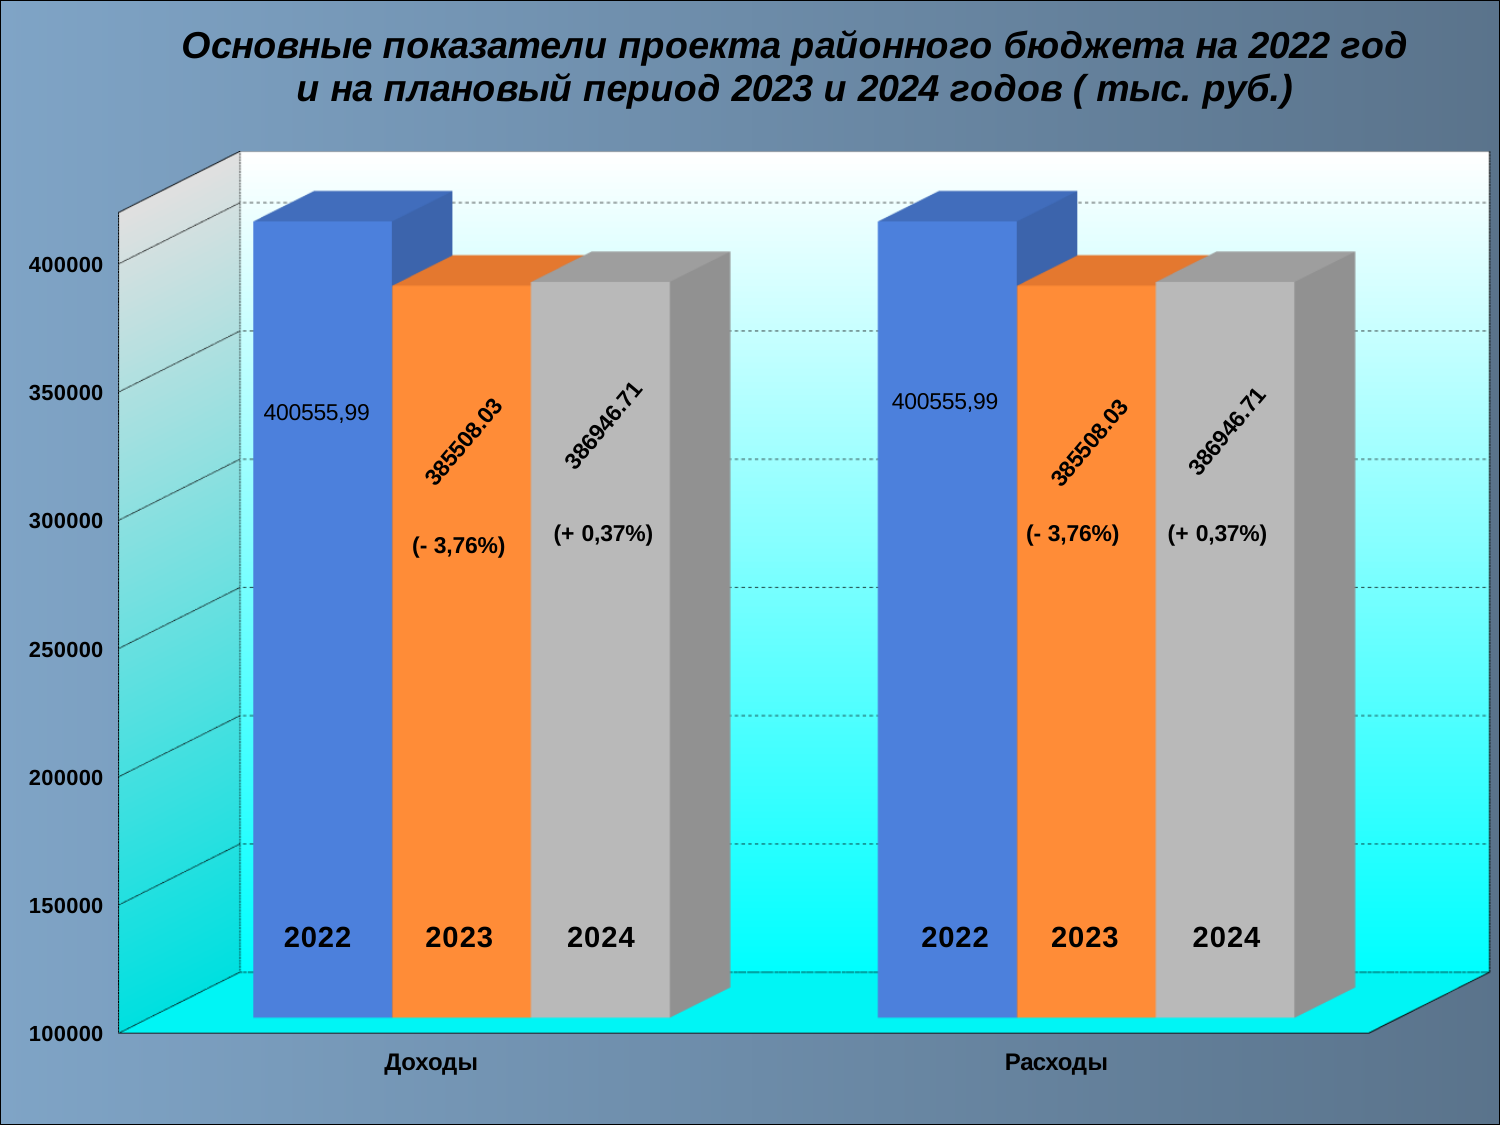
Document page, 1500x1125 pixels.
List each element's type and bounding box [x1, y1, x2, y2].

chart [0, 0, 1500, 1125]
